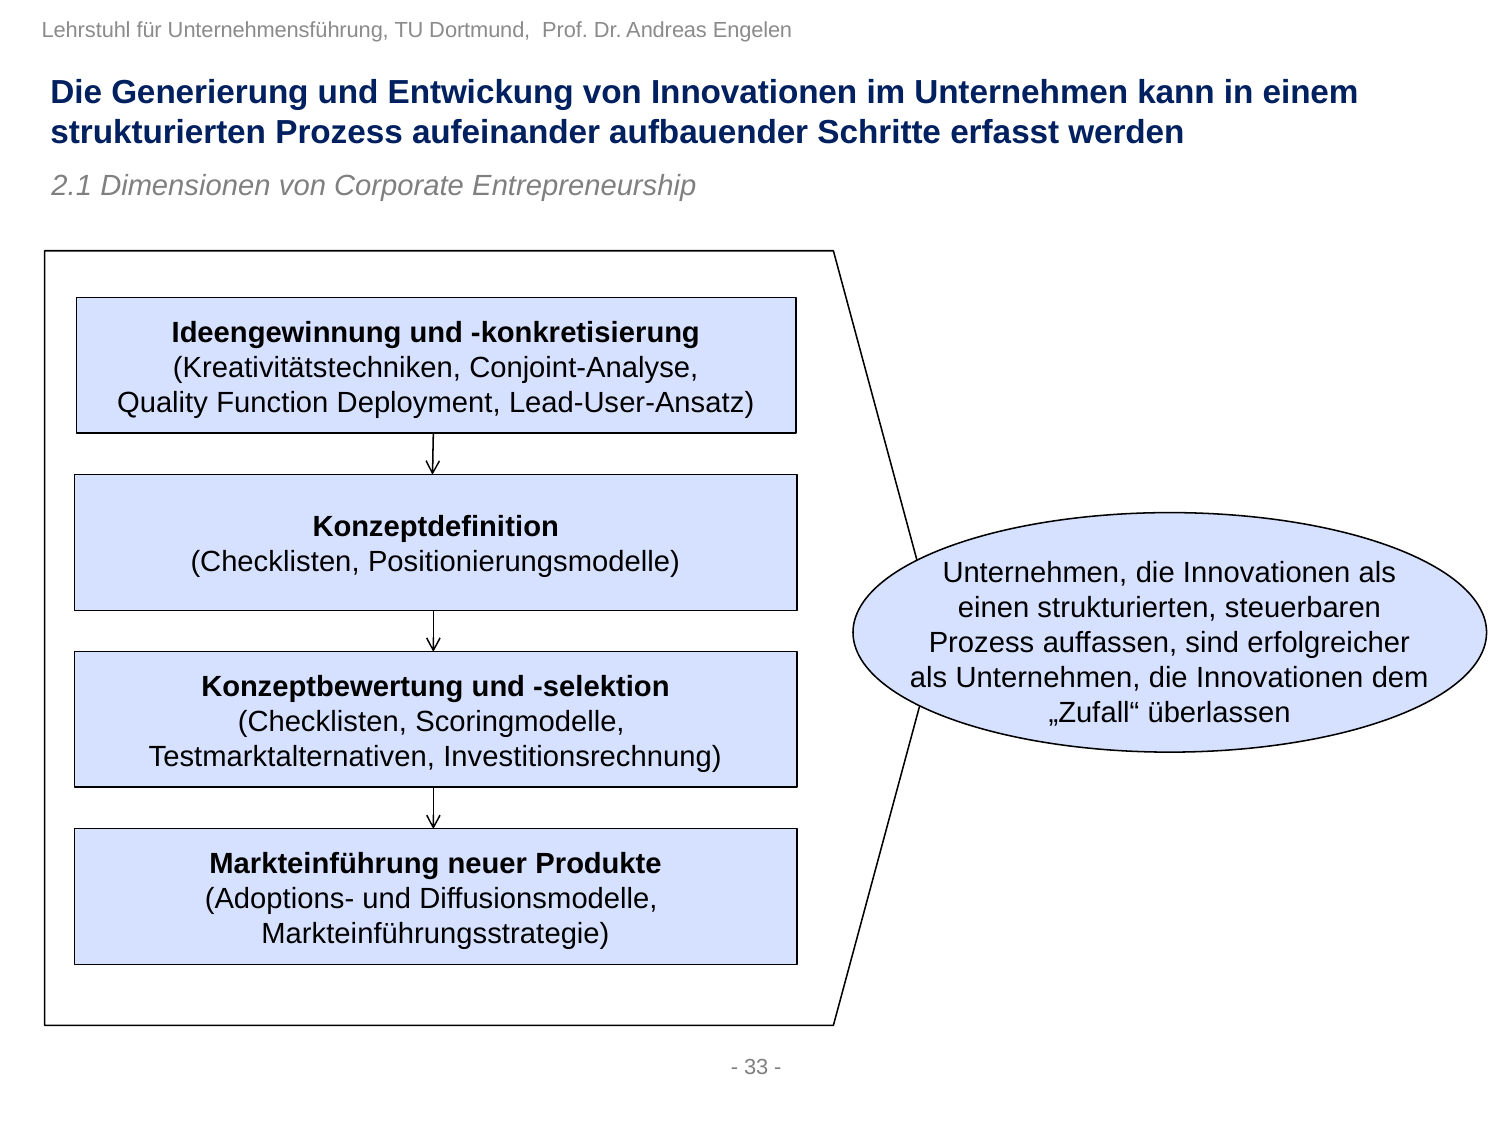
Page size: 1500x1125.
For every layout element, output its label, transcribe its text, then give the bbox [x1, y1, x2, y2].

text_box Konzeptbewertung und -selektion (Checklisten, Scoringmodelle, Testmarktalternativen, Investitionsrechnung) [74, 651, 797, 788]
text_box [1011, 736, 1329, 753]
text_box Konzeptdefinition (Checklisten, Positionierungsmodelle) [74, 474, 797, 611]
text_box Die Generierung und Entwickung von Innovationen im Unternehmen kann in einem strukturierten Prozess aufeinander aufbauender Schritte erfasst werden [35, 63, 1433, 158]
text_box [44, 250, 914, 1026]
text_box Ideengewinnung und -konkretisierung (Kreativitätstechniken, Conjoint-Analyse, Quality Function Deployment, Lead-User-Ansatz) [76, 297, 796, 434]
text_box Markteinführung neuer Produkte (Adoptions- und Diffusionsmodelle, Markteinführungsstrategie) [74, 828, 797, 965]
text_box [950, 512, 1390, 546]
text_box 2.1 Dimensionen von Corporate Entrepreneurship [36, 159, 713, 209]
text_box [852, 574, 893, 691]
text_box Unternehmen, die Innovationen als einen strukturierten, steuerbaren Prozess auffassen, sind erfolgreicher als Unternehmen, die Innovationen dem „Zufall“ überlassen [893, 546, 1447, 736]
text_box [1447, 574, 1487, 691]
text_box - 33 - [599, 1045, 913, 1087]
